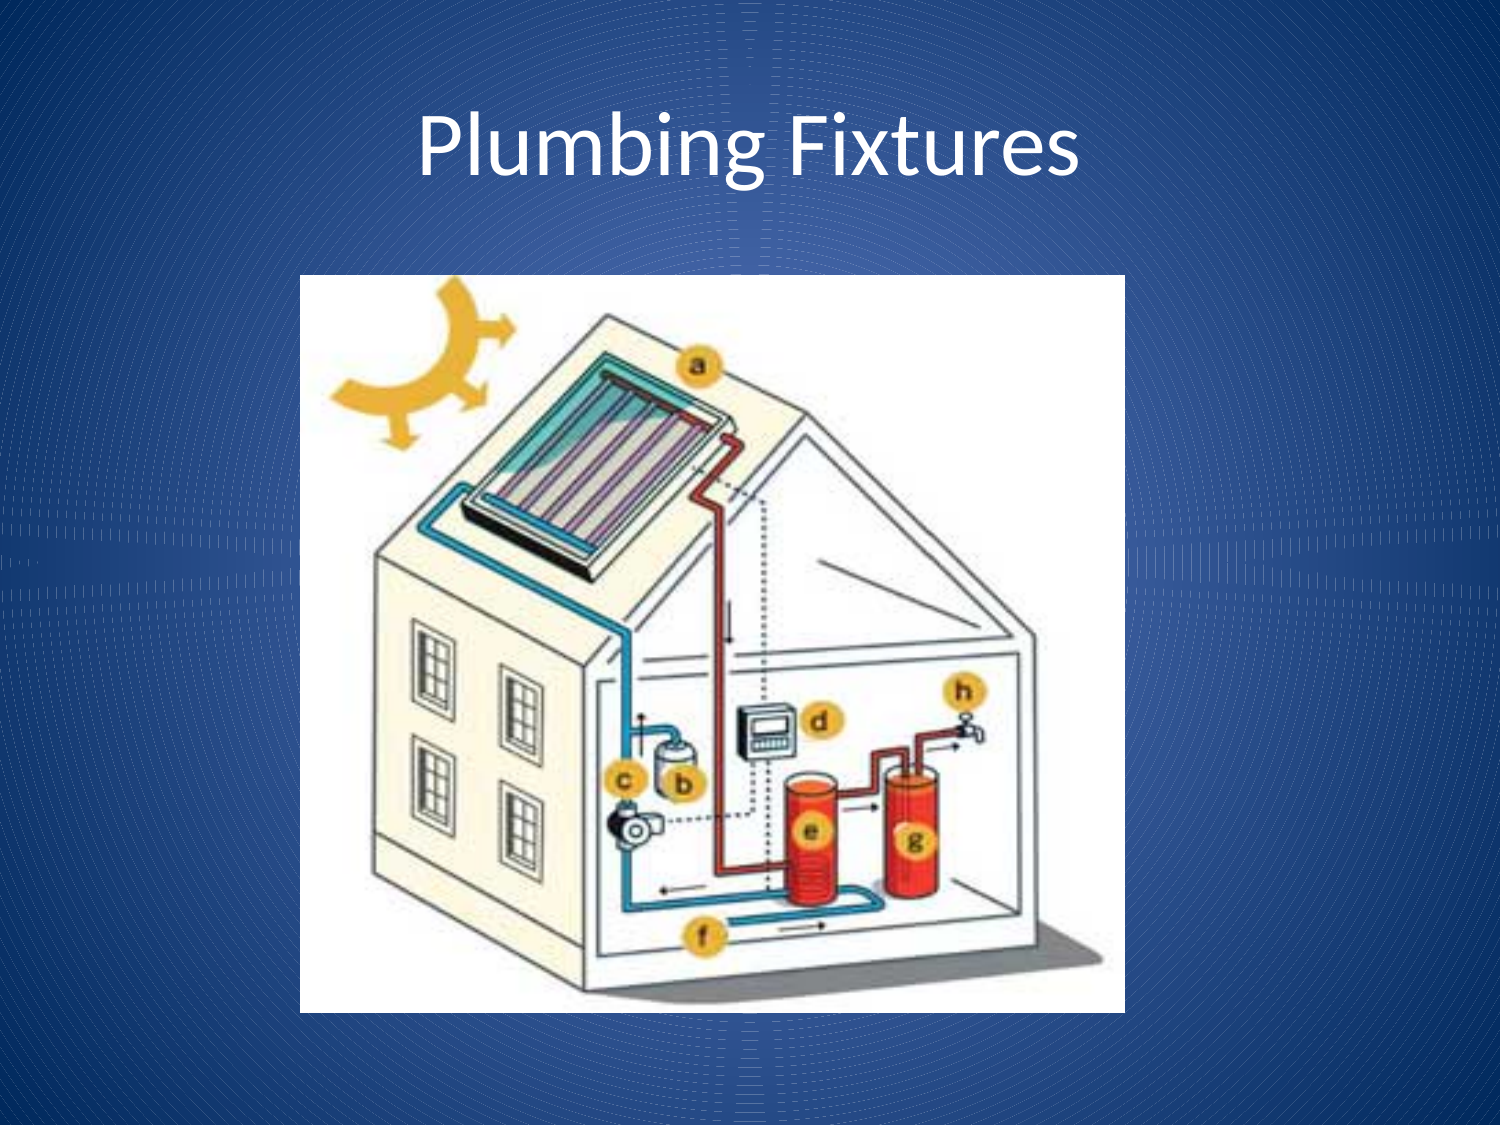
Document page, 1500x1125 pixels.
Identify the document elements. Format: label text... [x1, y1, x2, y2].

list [299, 274, 1126, 1013]
title Plumbing Fixtures [75, 45, 1425, 233]
